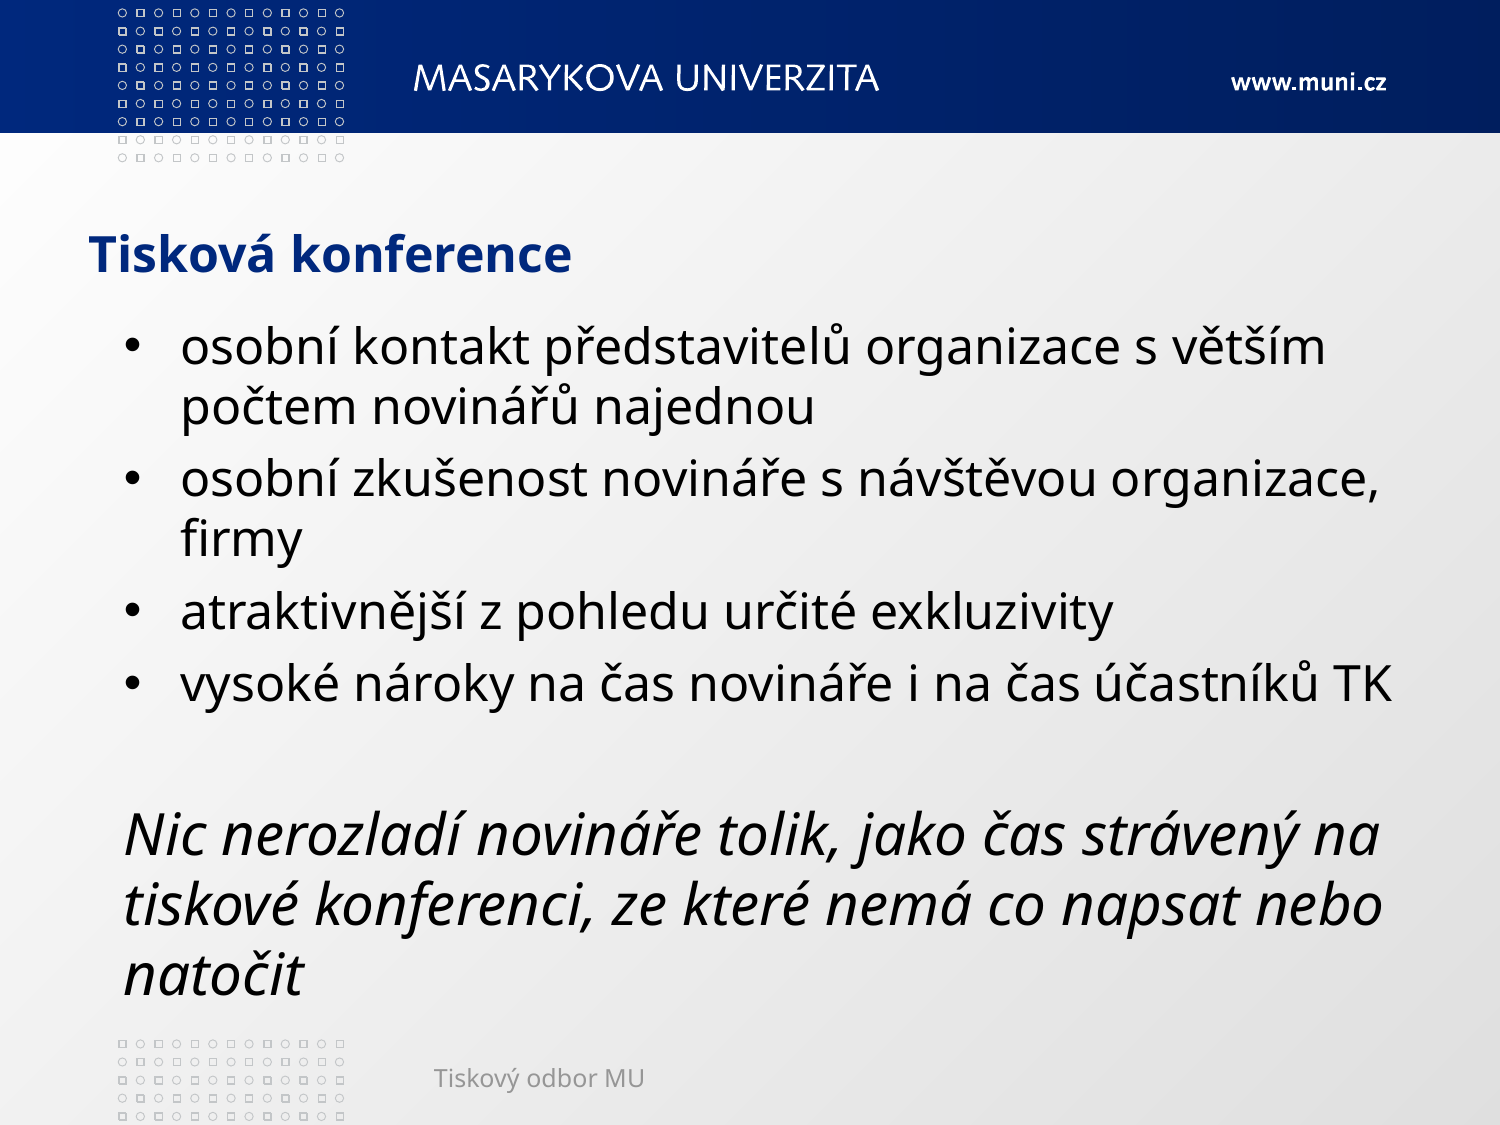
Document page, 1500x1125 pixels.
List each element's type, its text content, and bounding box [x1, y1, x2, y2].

list osobní kontakt představitelů organizace s větším počtem novinářů najednou osobní zkušenost novináře s návštěvou organizace, firmy atraktivnější z pohledu určité exkluzivity vysoké nároky na čas novináře i na čas účastníků TK Nic nerozladí novináře tolik, jako čas strávený na tiskové konferenci, ze které nemá co napsat nebo natočit [123, 314, 1475, 990]
footer Tiskový odbor MU [419, 1025, 1081, 1100]
title Tisková konference [88, 184, 1373, 291]
